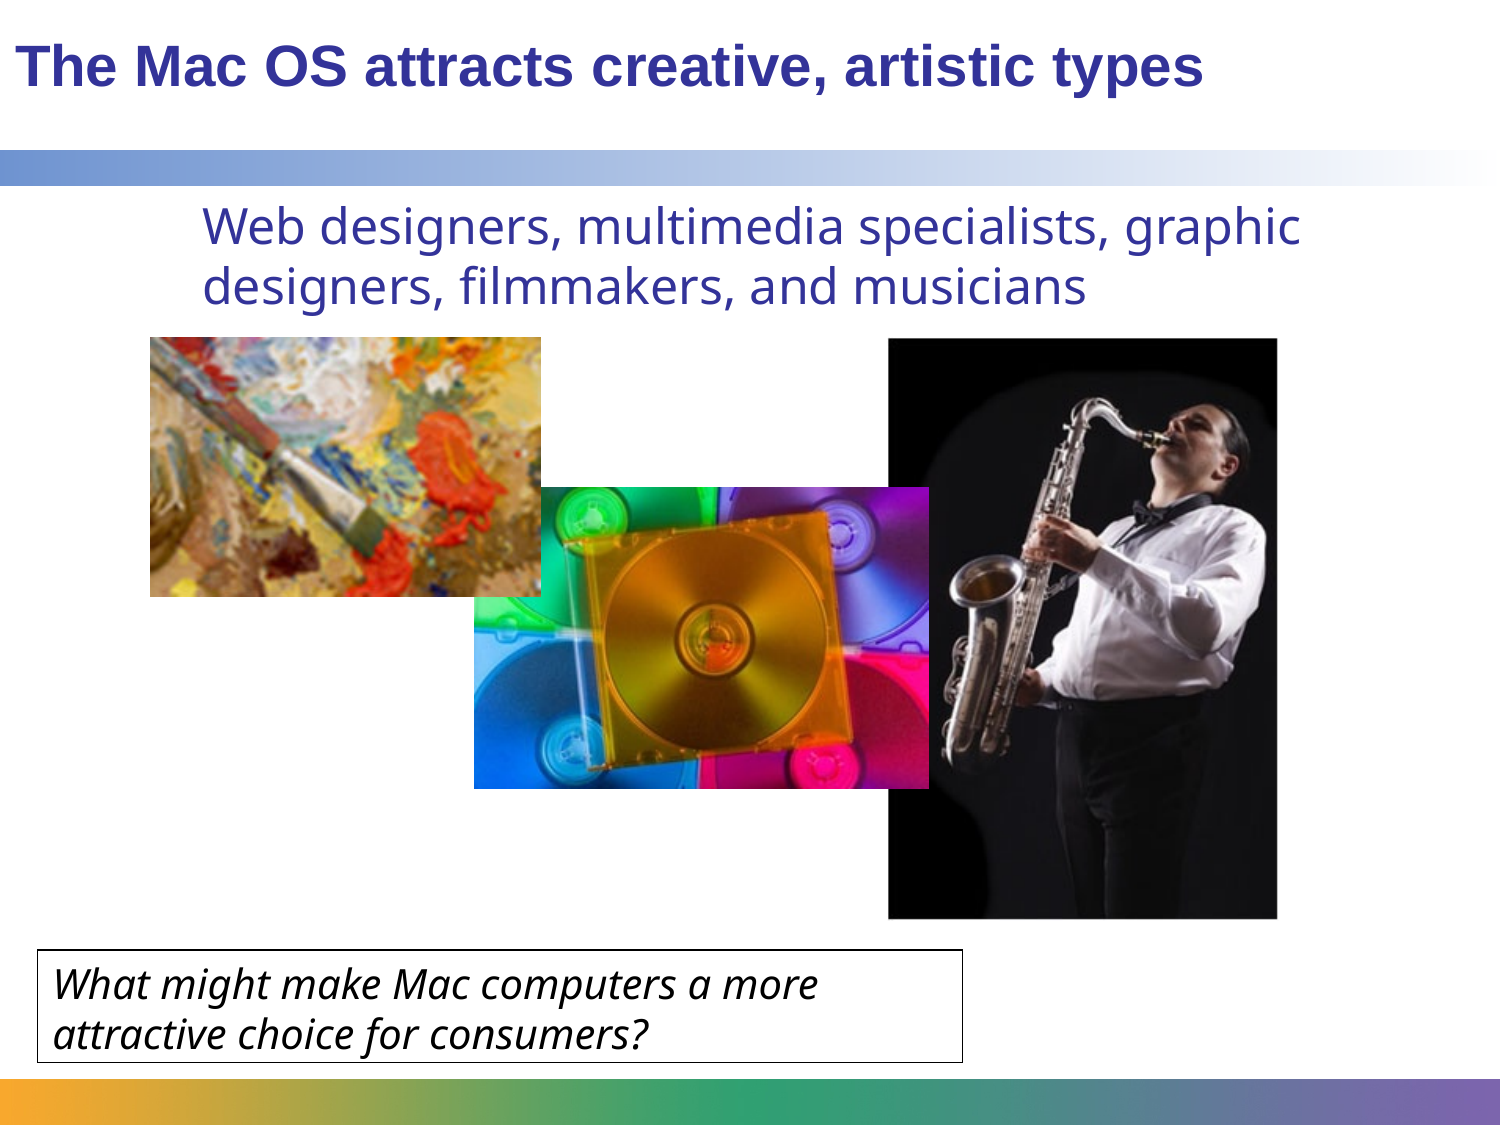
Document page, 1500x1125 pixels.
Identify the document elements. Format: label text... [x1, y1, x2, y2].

text_box What might make Mac computers a more attractive choice for consumers? [37, 950, 963, 1063]
text_box Web designers, multimedia specialists, graphic designers, filmmakers, and musicians [187, 187, 1438, 338]
title The Mac OS attracts creative, artistic types [0, 0, 1500, 133]
picture [149, 337, 1279, 921]
picture [0, 1079, 1500, 1125]
